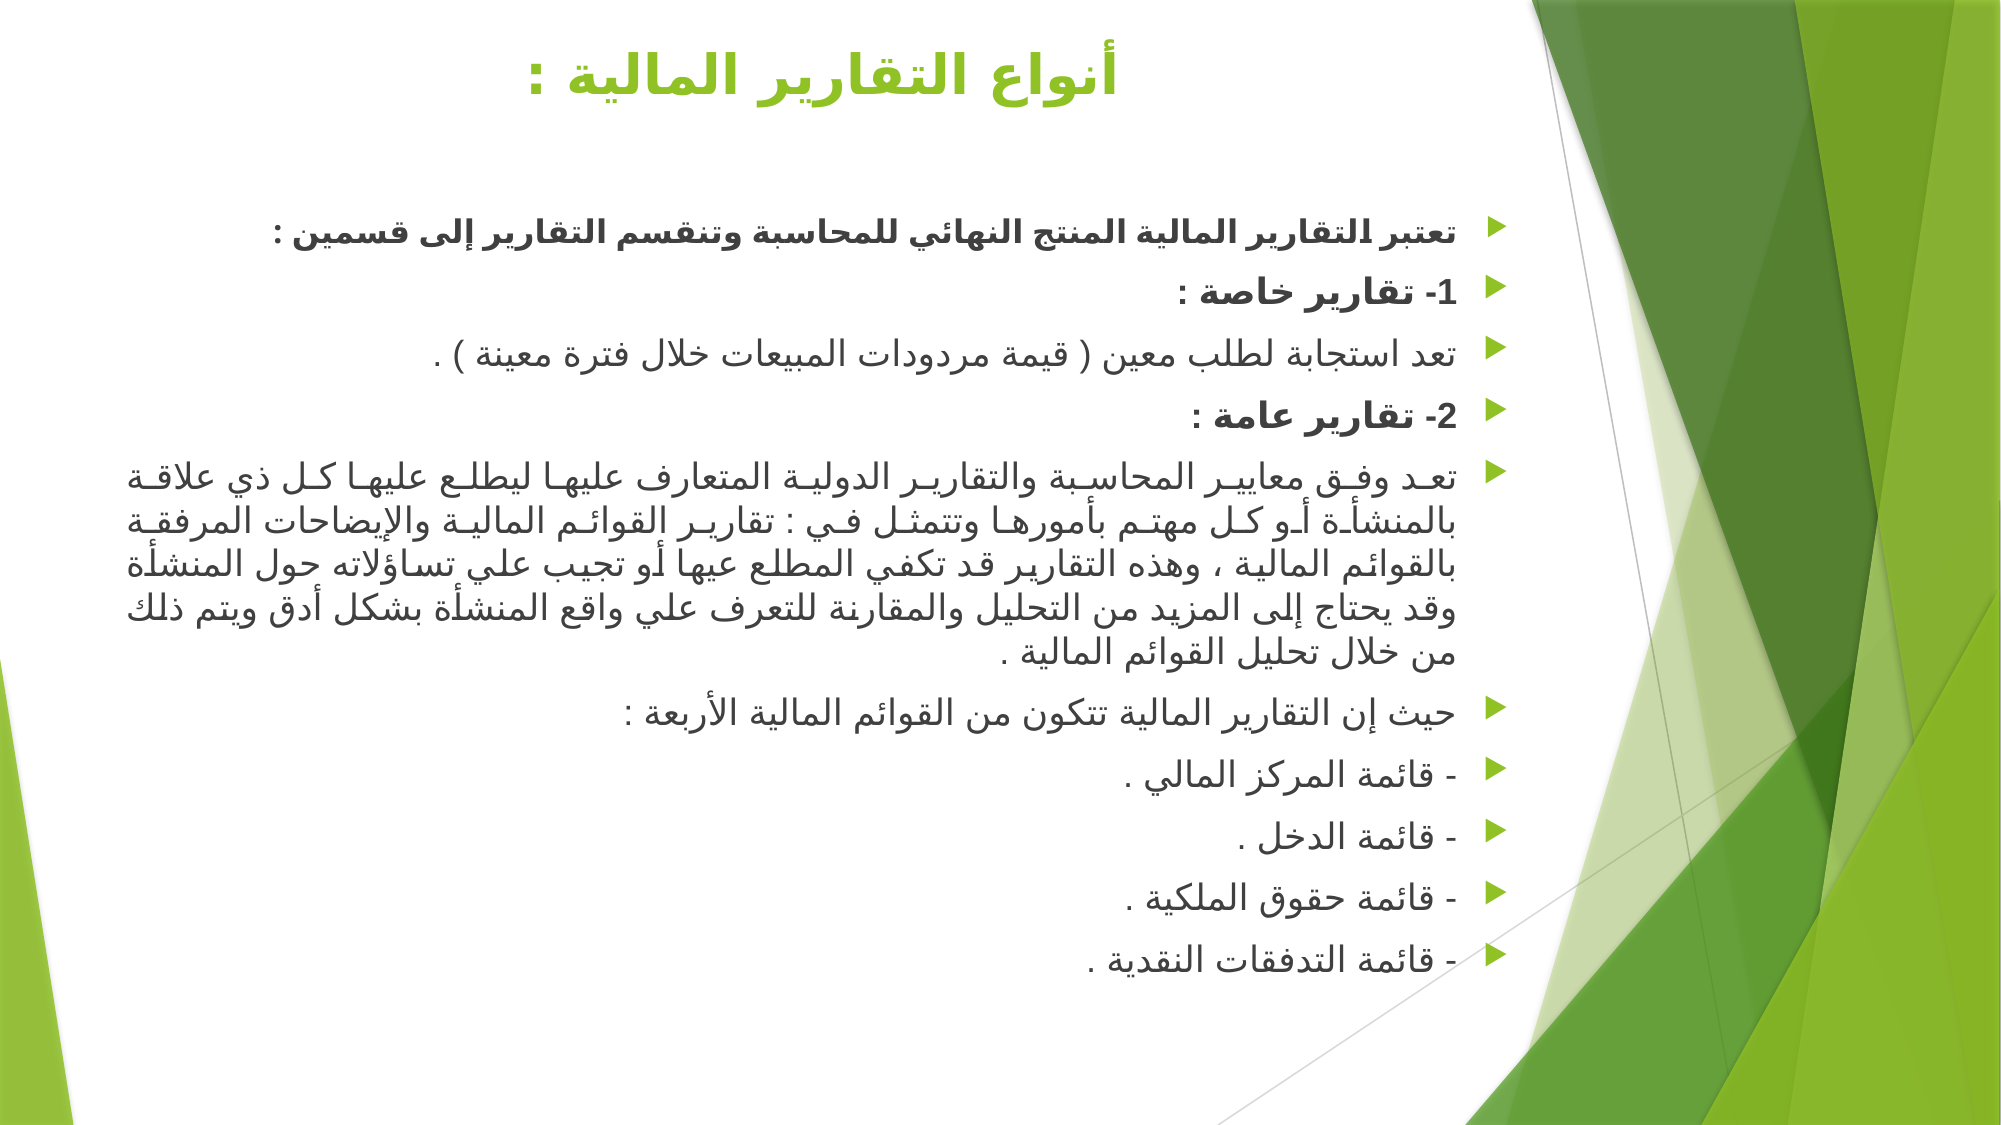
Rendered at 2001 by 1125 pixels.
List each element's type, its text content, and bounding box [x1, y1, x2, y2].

title أنواع التقارير المالية : [111, 32, 1522, 203]
list تعتبر التقارير المالية المنتج النهائي للمحاسبة وتنقسم التقارير إلى قسمين : 1- تقارير خاصة : تعد استجابة لطلب معين ( قيمة مردودات المبيعات خلال فترة معينة ) . 2- تقارير عامة : تعد وفق معايير المحاسبة والتقارير الدولية المتعارف عليها ليطلع عليها كل ذي علاقة بالمنشأة أو كل مهتم بأمورها وتتمثل في : تقارير القوائم المالية والإيضاحات المرفقة بالقوائم المالية ، وهذه التقارير قد تكفي المطلع عيها أو تجيب علي تساؤلاته حول المنشأة وقد يحتاج إلى المزيد من التحليل والمقارنة للتعرف علي واقع المنشأة بشكل أدق ويتم ذلك من خلال تحليل القوائم المالية . حيث إن التقارير المالية تتكون من القوائم المالية الأربعة : - قائمة المركز المالي . - قائمة الدخل . - قائمة حقوق الملكية . - قائمة التدفقات النقدية . [111, 203, 1522, 991]
